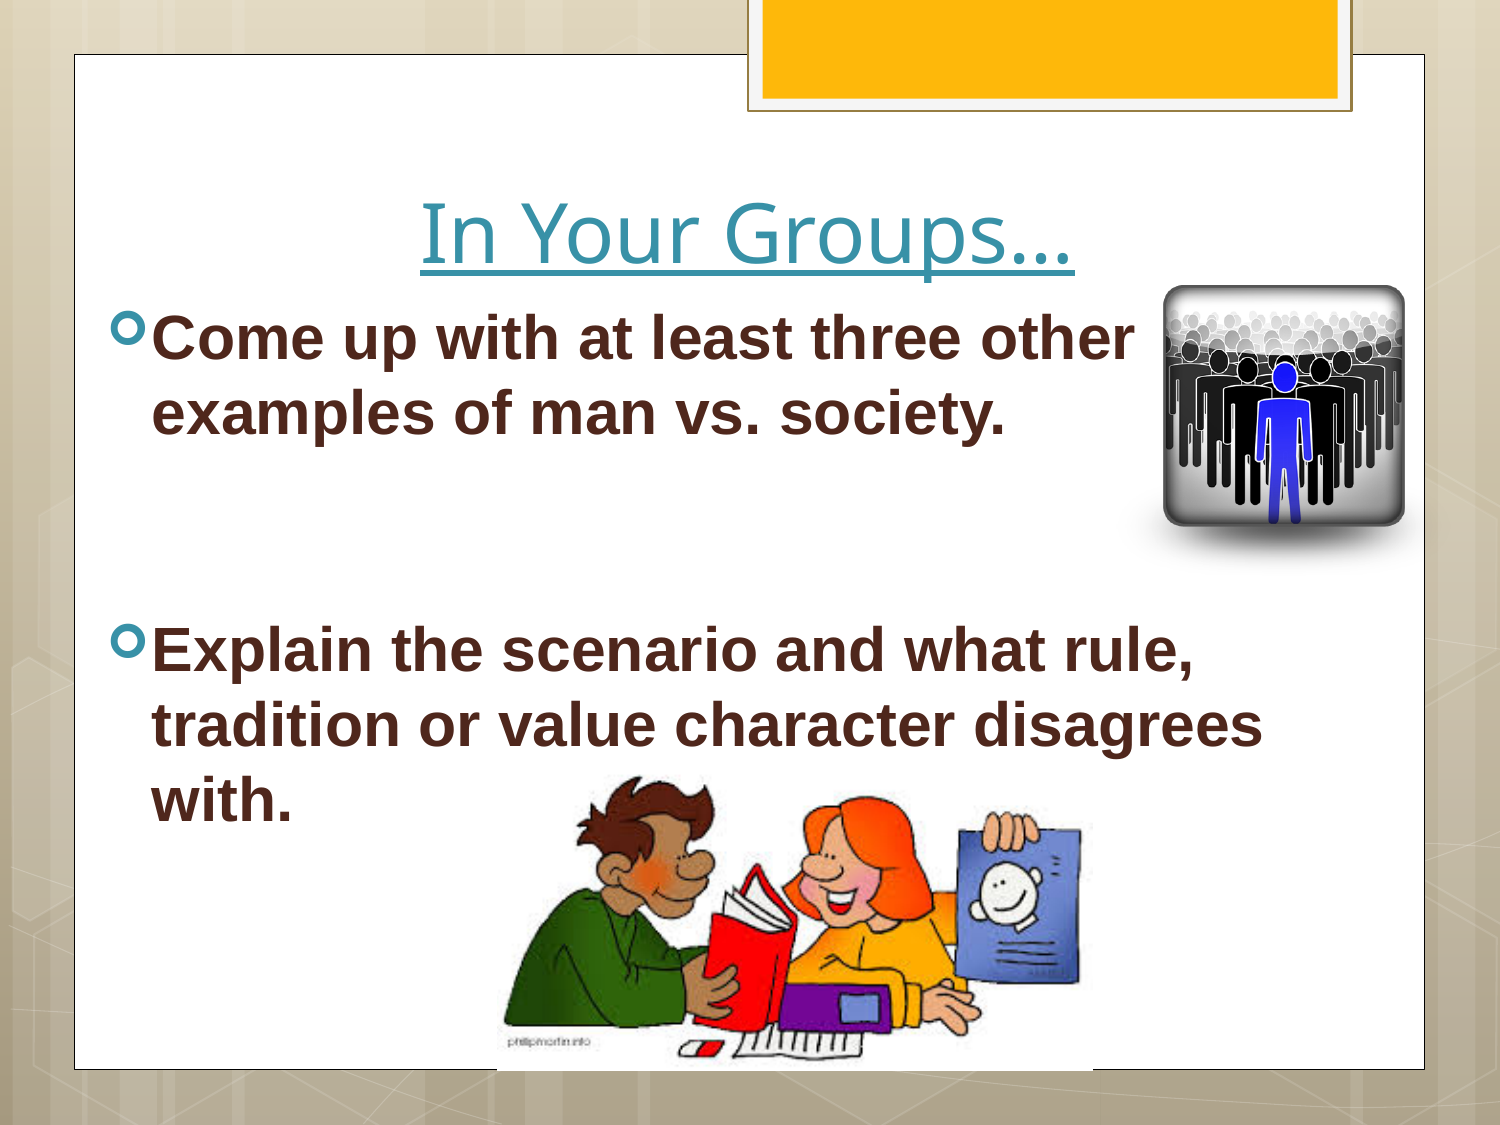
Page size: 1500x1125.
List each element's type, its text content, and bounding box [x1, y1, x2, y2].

picture [497, 760, 1093, 1071]
list Come up with at least three other examples of man vs. society. Explain the scenario and what rule, tradition or value character disagrees with. [80, 289, 1429, 1015]
picture [1116, 285, 1451, 576]
title In Your Groups… [171, 100, 1324, 288]
